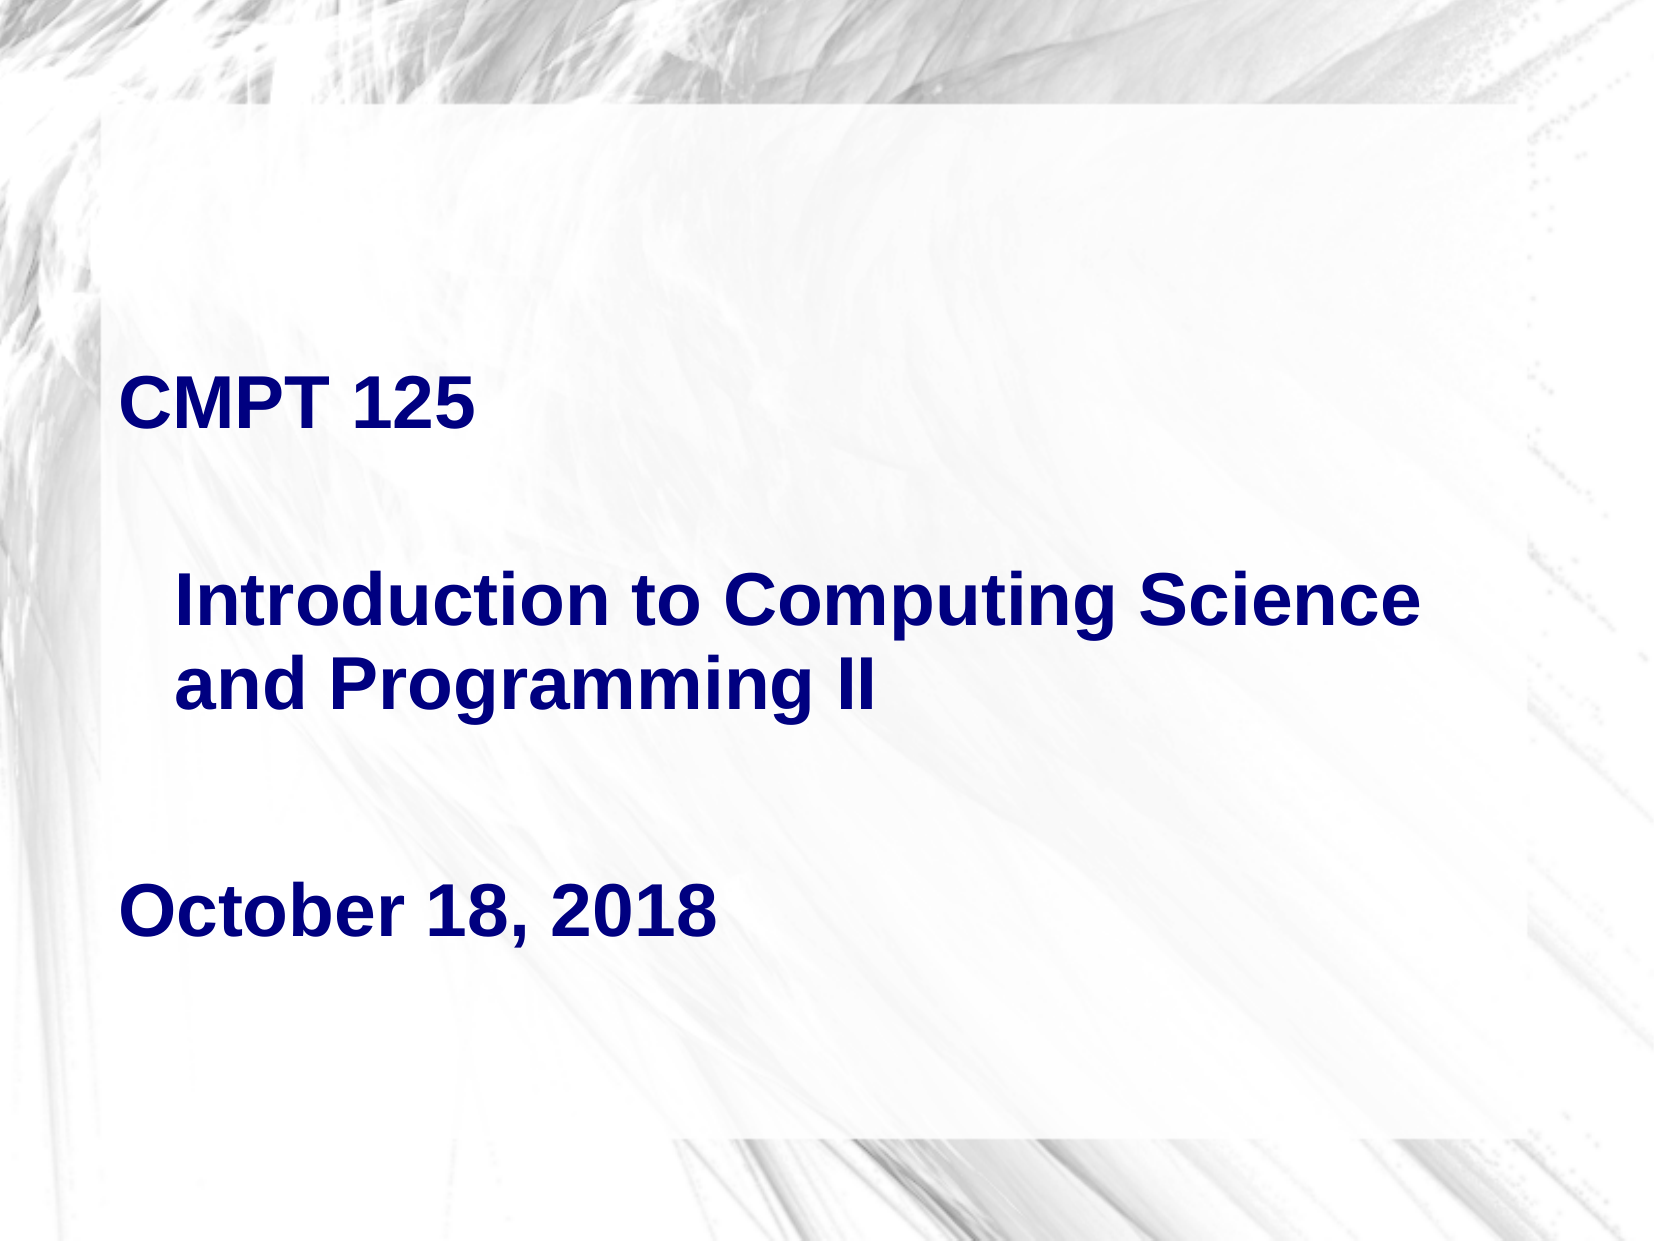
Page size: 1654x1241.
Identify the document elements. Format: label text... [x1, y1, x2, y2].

list CMPT 125 Introduction to Computing Science and Programming II October 18, 2018 [118, 236, 1571, 1171]
picture [0, 0, 1654, 1241]
